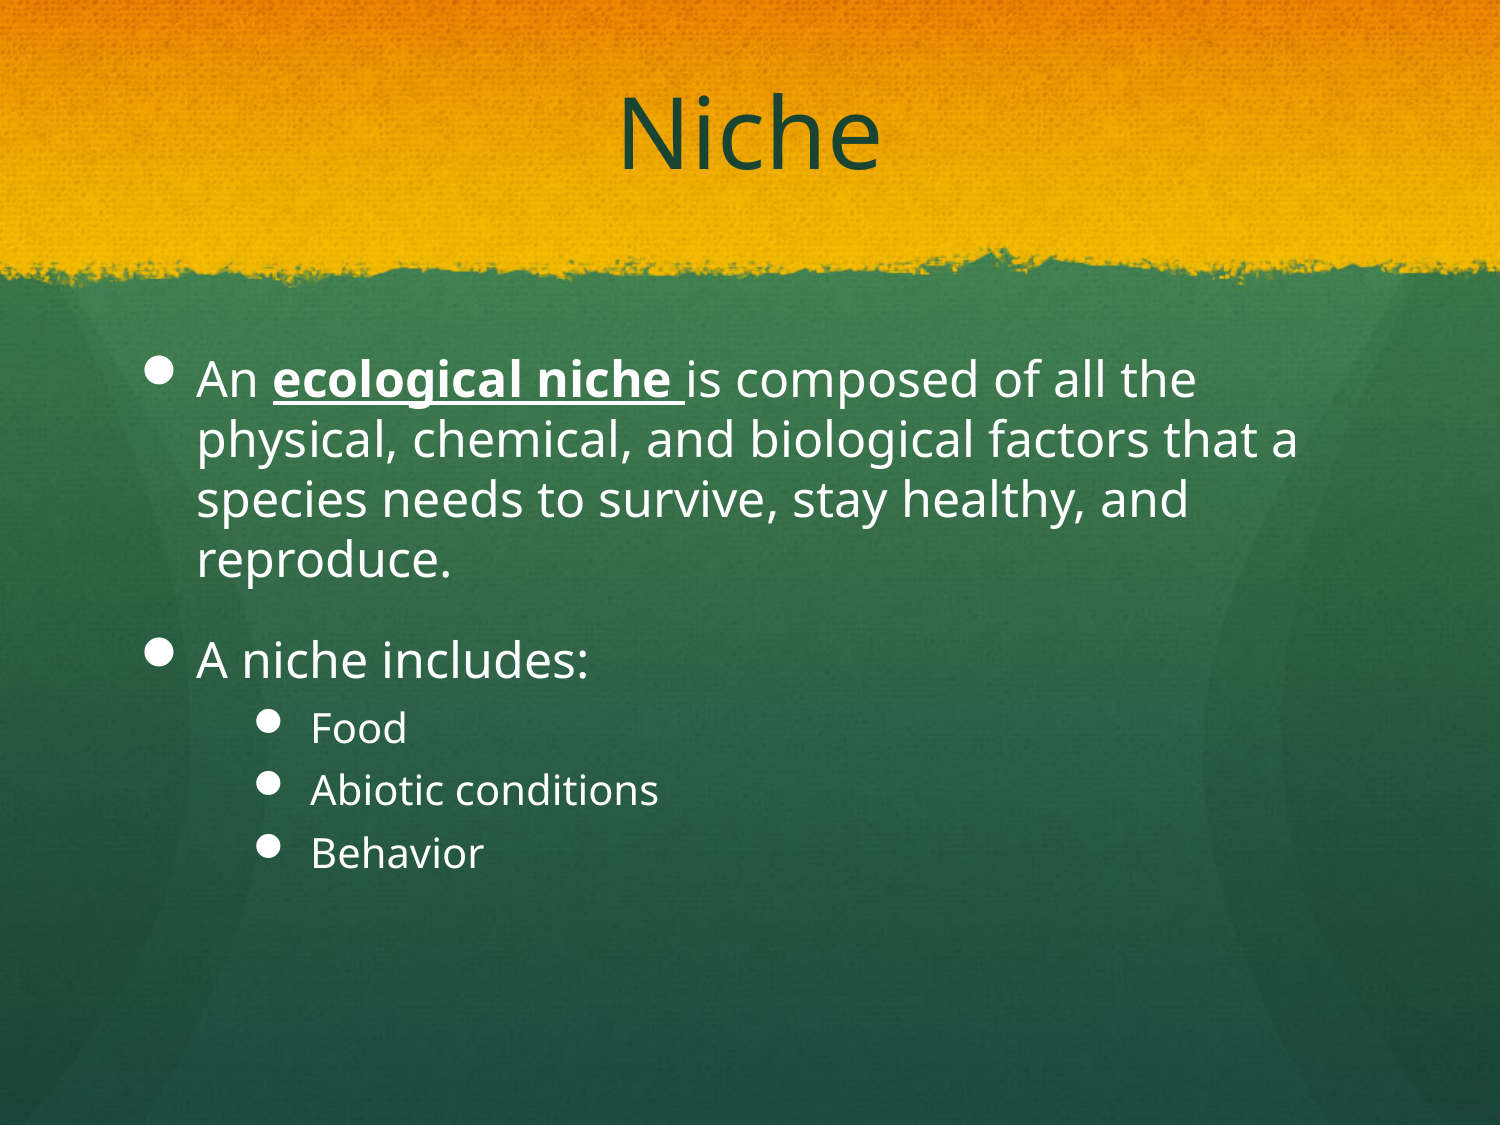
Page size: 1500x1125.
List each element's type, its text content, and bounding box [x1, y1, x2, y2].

title Niche [125, 13, 1375, 246]
picture [0, 0, 1500, 1125]
list An ecological niche is composed of all the physical, chemical, and biological factors that a species needs to survive, stay healthy, and reproduce. A niche includes: Food Abiotic conditions Behavior [125, 339, 1375, 1026]
